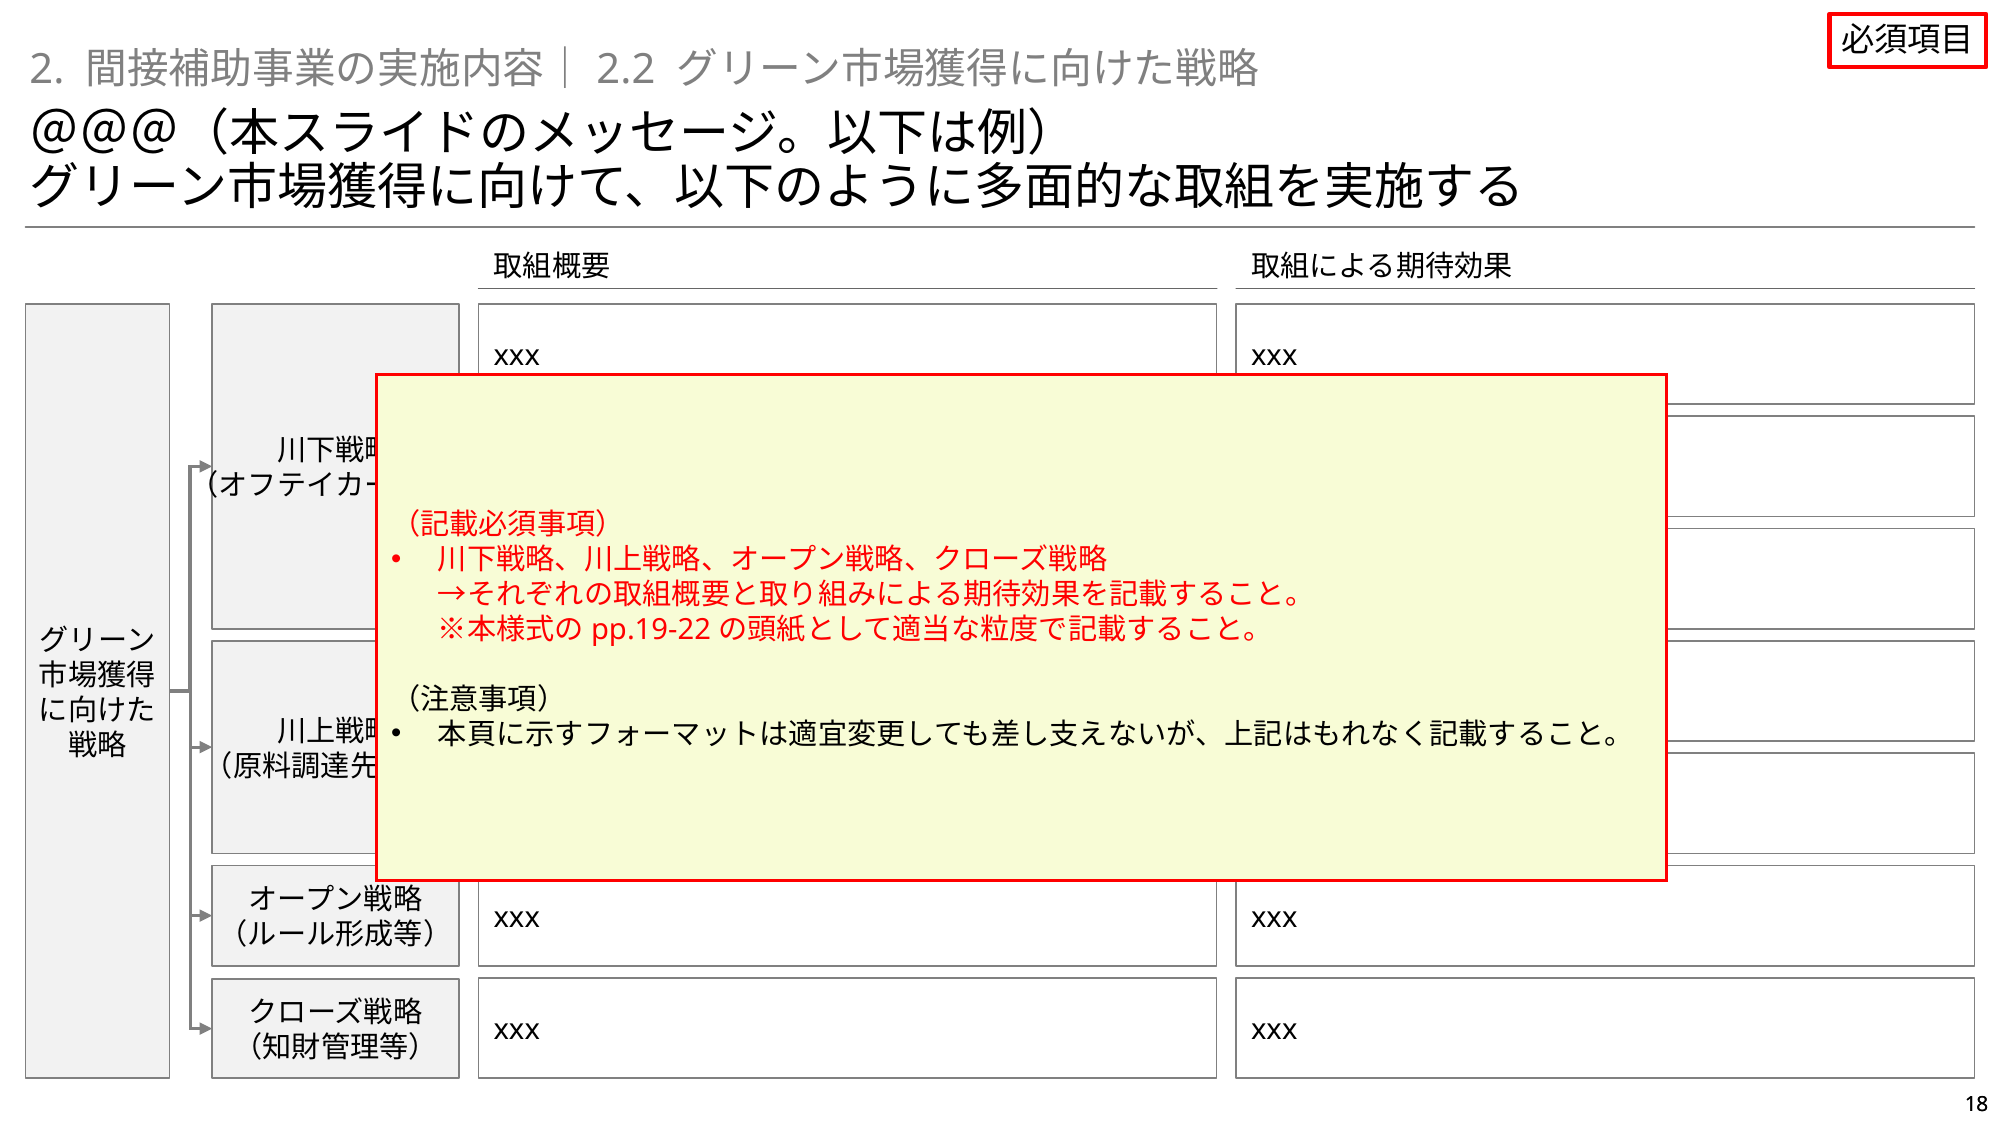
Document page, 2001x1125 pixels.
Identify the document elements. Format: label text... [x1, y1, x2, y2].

text_box xxx [477, 302, 1218, 373]
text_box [1235, 240, 1975, 289]
text_box 必須項目 [1829, 13, 1986, 68]
text_box xxx [1235, 976, 1976, 1080]
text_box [169, 917, 213, 1030]
text_box クローズ戦略 （知財管理等） [211, 977, 461, 1080]
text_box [169, 690, 213, 917]
text_box 川上戦略 （原料調達先獲得） [213, 639, 375, 855]
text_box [169, 465, 213, 690]
text_box xxx [1235, 864, 1976, 967]
text_box ＠＠＠（本スライドのメッセージ。以下は例） グリーン市場獲得に向けて、以下のように多面的な取組を実施する [29, 107, 1875, 216]
text_box オープン戦略 （ルール形成等） [213, 864, 461, 967]
text_box 2. 間接補助事業の実施内容｜2.2 グリーン市場獲得に向けた戦略 [29, 47, 1802, 94]
text_box xxx [477, 882, 1218, 967]
text_box xxx [1668, 639, 1976, 743]
text_box xxx [1668, 415, 1976, 518]
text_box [478, 240, 1218, 289]
text_box xxx [1668, 527, 1976, 630]
text_box （記載必須事項） 川下戦略、川上戦略、オープン戦略、クローズ戦略 →それぞれの取組概要と取り組みによる期待効果を記載すること。 ※本様式のpp.19-22の頭紙として適当な粒度で記載すること。 （注意事項） 本頁に示すフォーマットは適宜変更しても差し支えないが、上記はもれなく記載すること。 [375, 373, 1668, 882]
text_box 川下戦略 （オフテイカー獲得） [211, 302, 461, 630]
text_box グリーン 市場獲得 に向けた 戦略 [24, 302, 171, 1080]
text_box xxx [1668, 752, 1976, 855]
text_box xxx [477, 976, 1218, 1080]
text_box xxx [1235, 302, 1976, 406]
